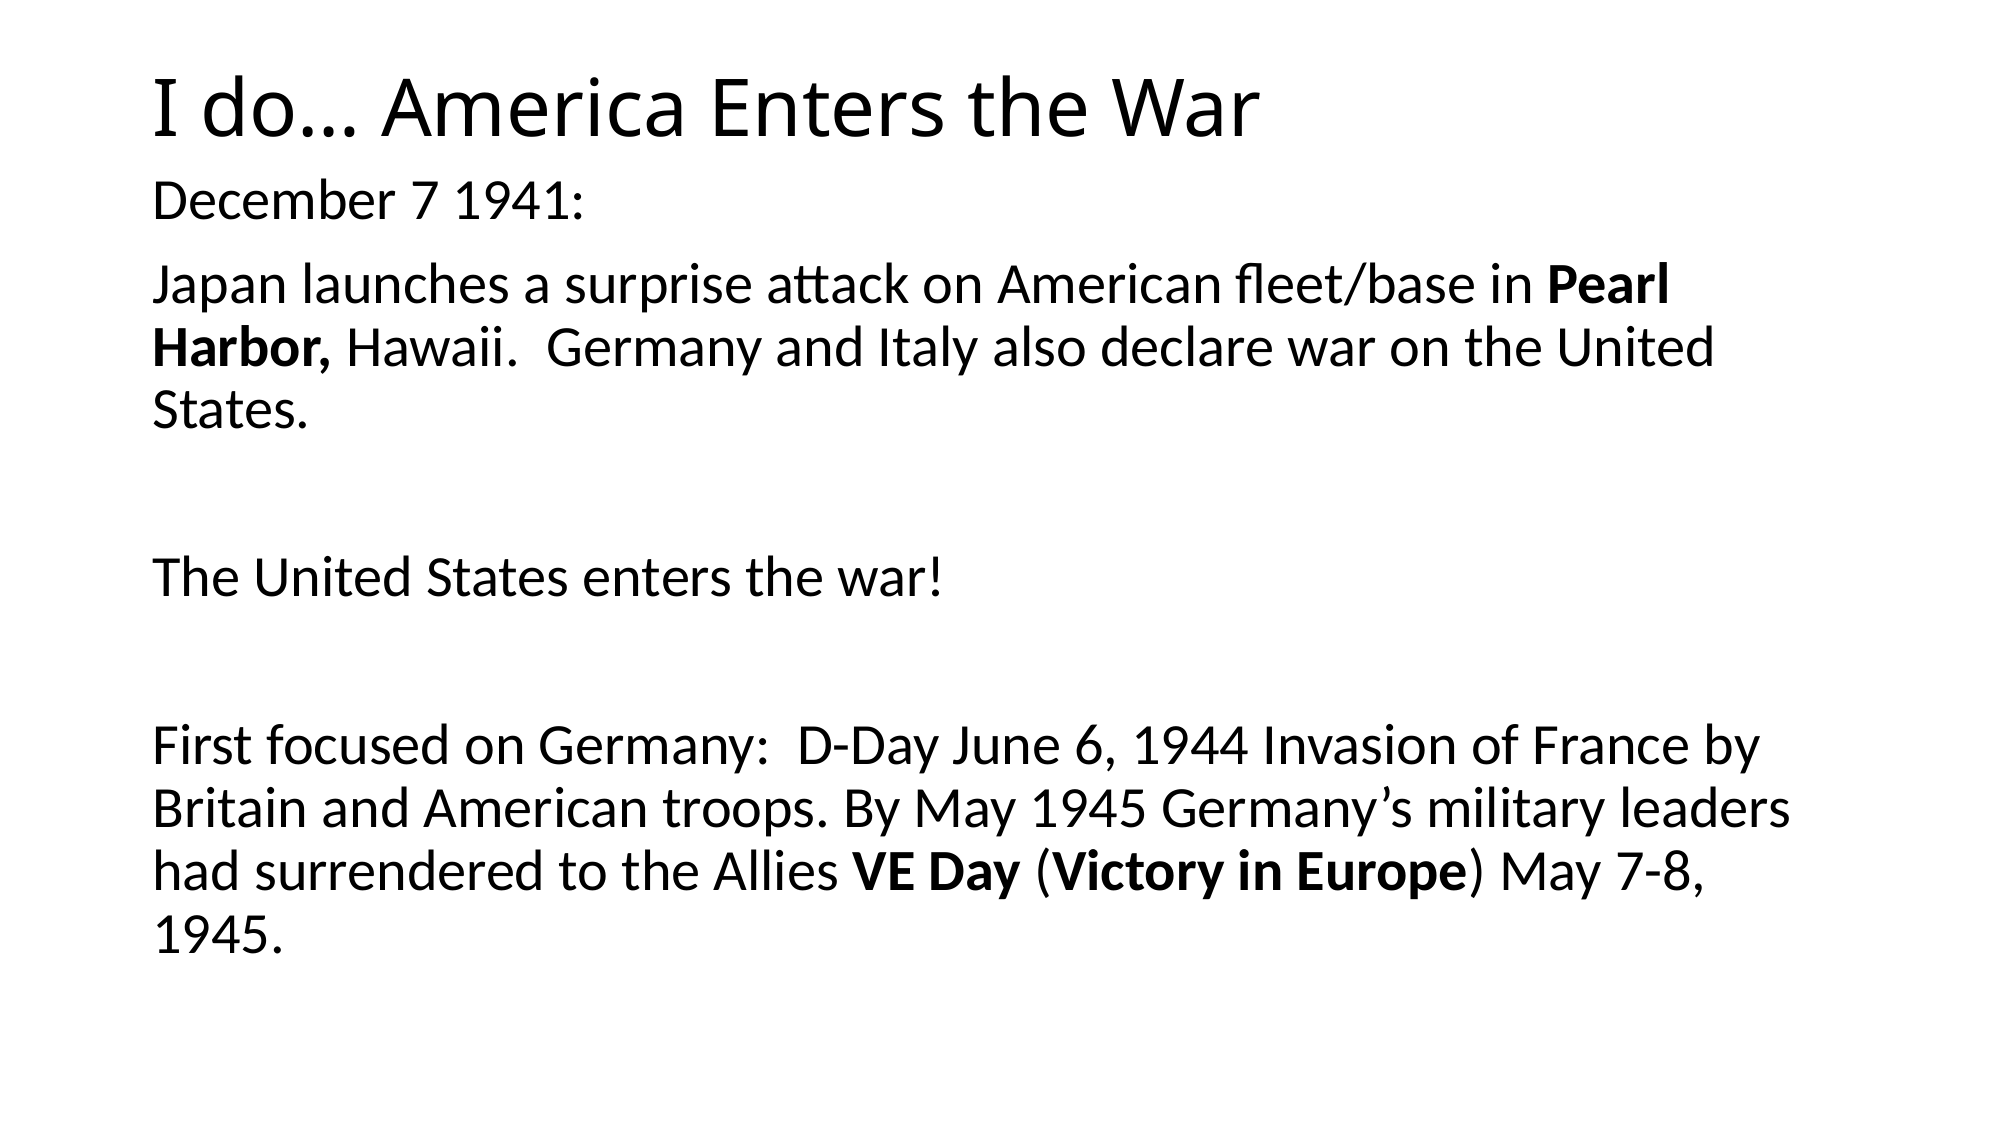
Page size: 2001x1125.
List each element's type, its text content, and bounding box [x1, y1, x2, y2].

list December 7 1941: Japan launches a surprise attack on American fleet/base in Pearl Harbor, Hawaii. Germany and Italy also declare war on the United States. The United States enters the war! First focused on Germany: D-Day June 6, 1944 Invasion of France by Britain and American troops. By May 1945 Germany’s military leaders had surrendered to the Allies VE Day (Victory in Europe) May 7-8, 1945. [137, 161, 1863, 1125]
title I do… America Enters the War [137, 59, 1863, 161]
